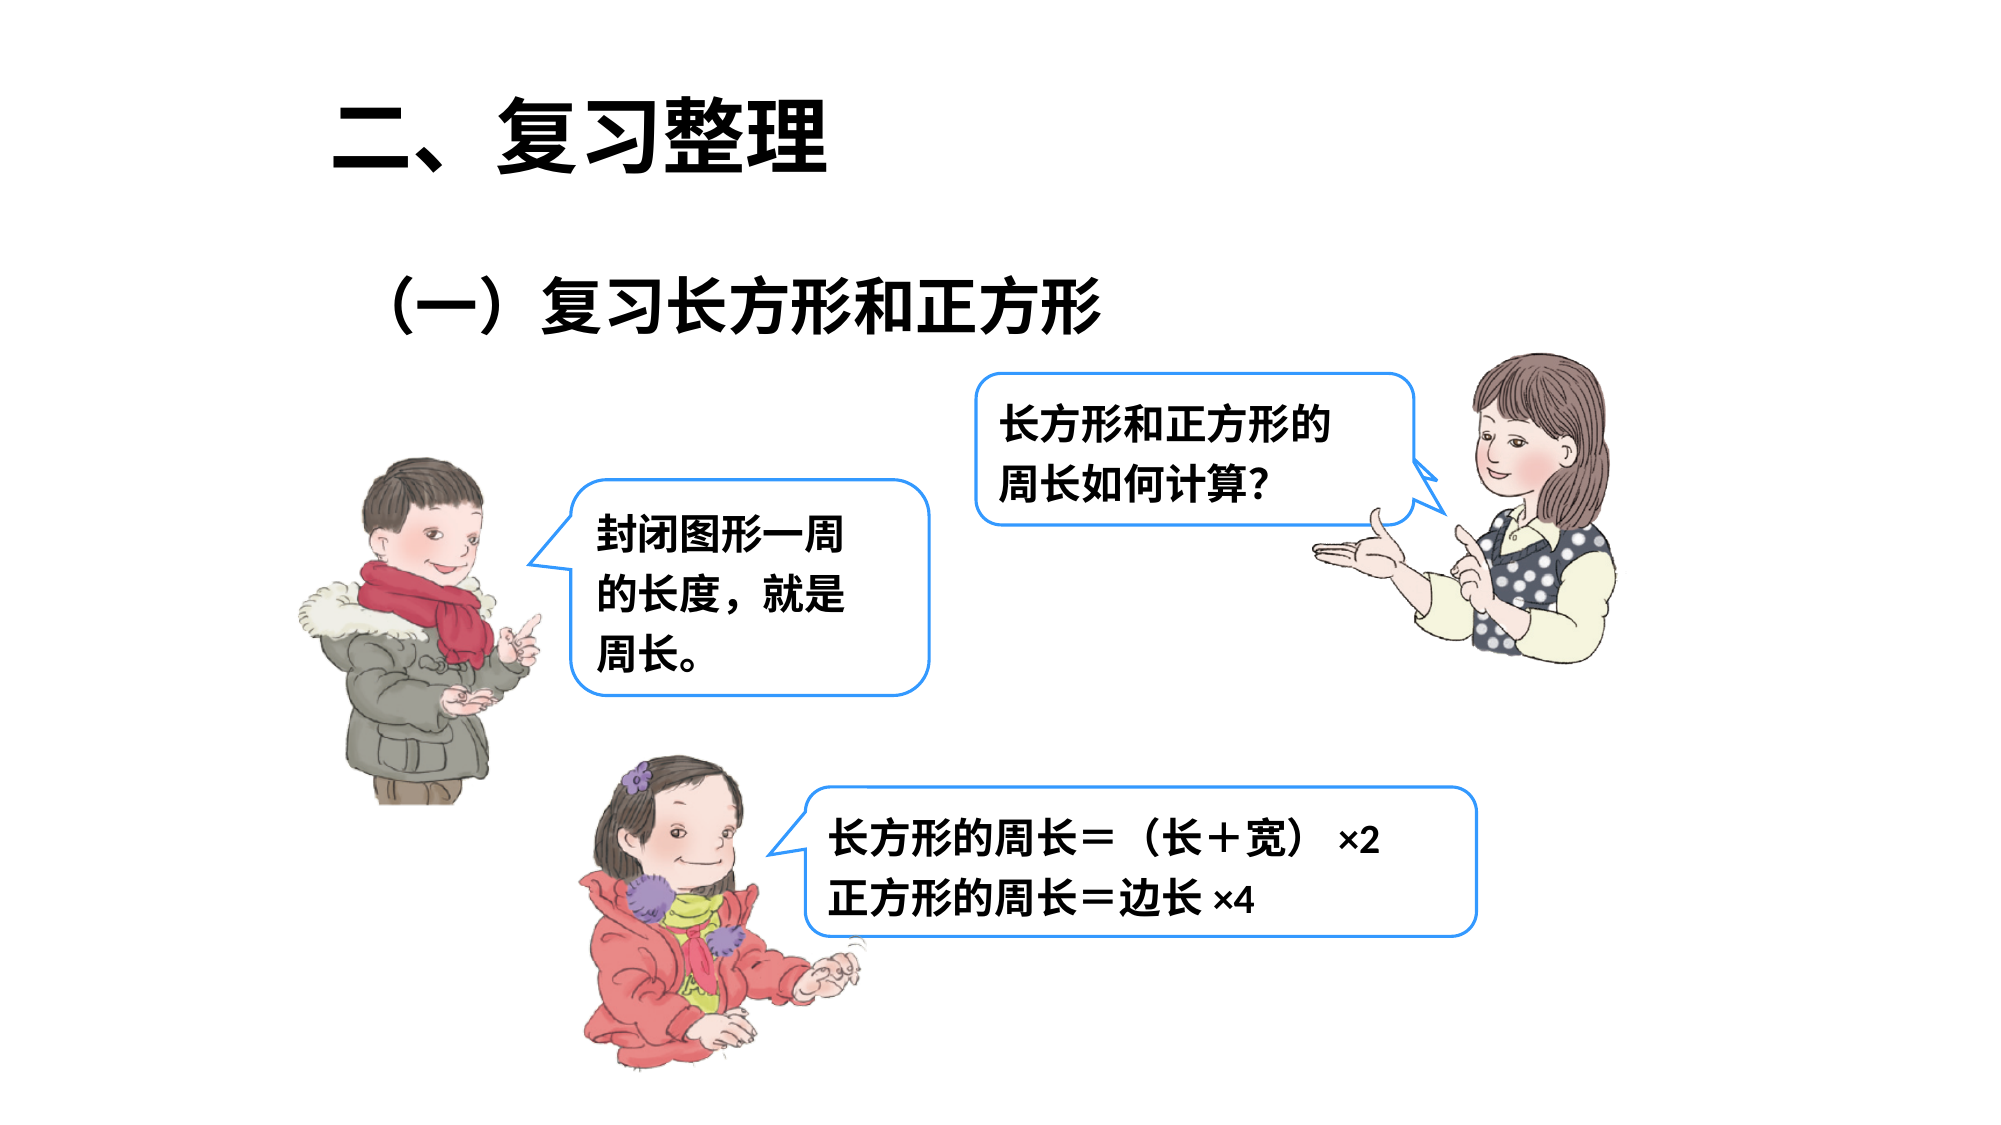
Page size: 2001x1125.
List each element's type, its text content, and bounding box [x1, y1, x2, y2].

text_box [976, 349, 1627, 669]
text_box （一）复习长方形和正方形 [338, 259, 1201, 350]
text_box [291, 420, 930, 831]
text_box 二、复习整理 [314, 56, 1321, 197]
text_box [562, 739, 1477, 1092]
